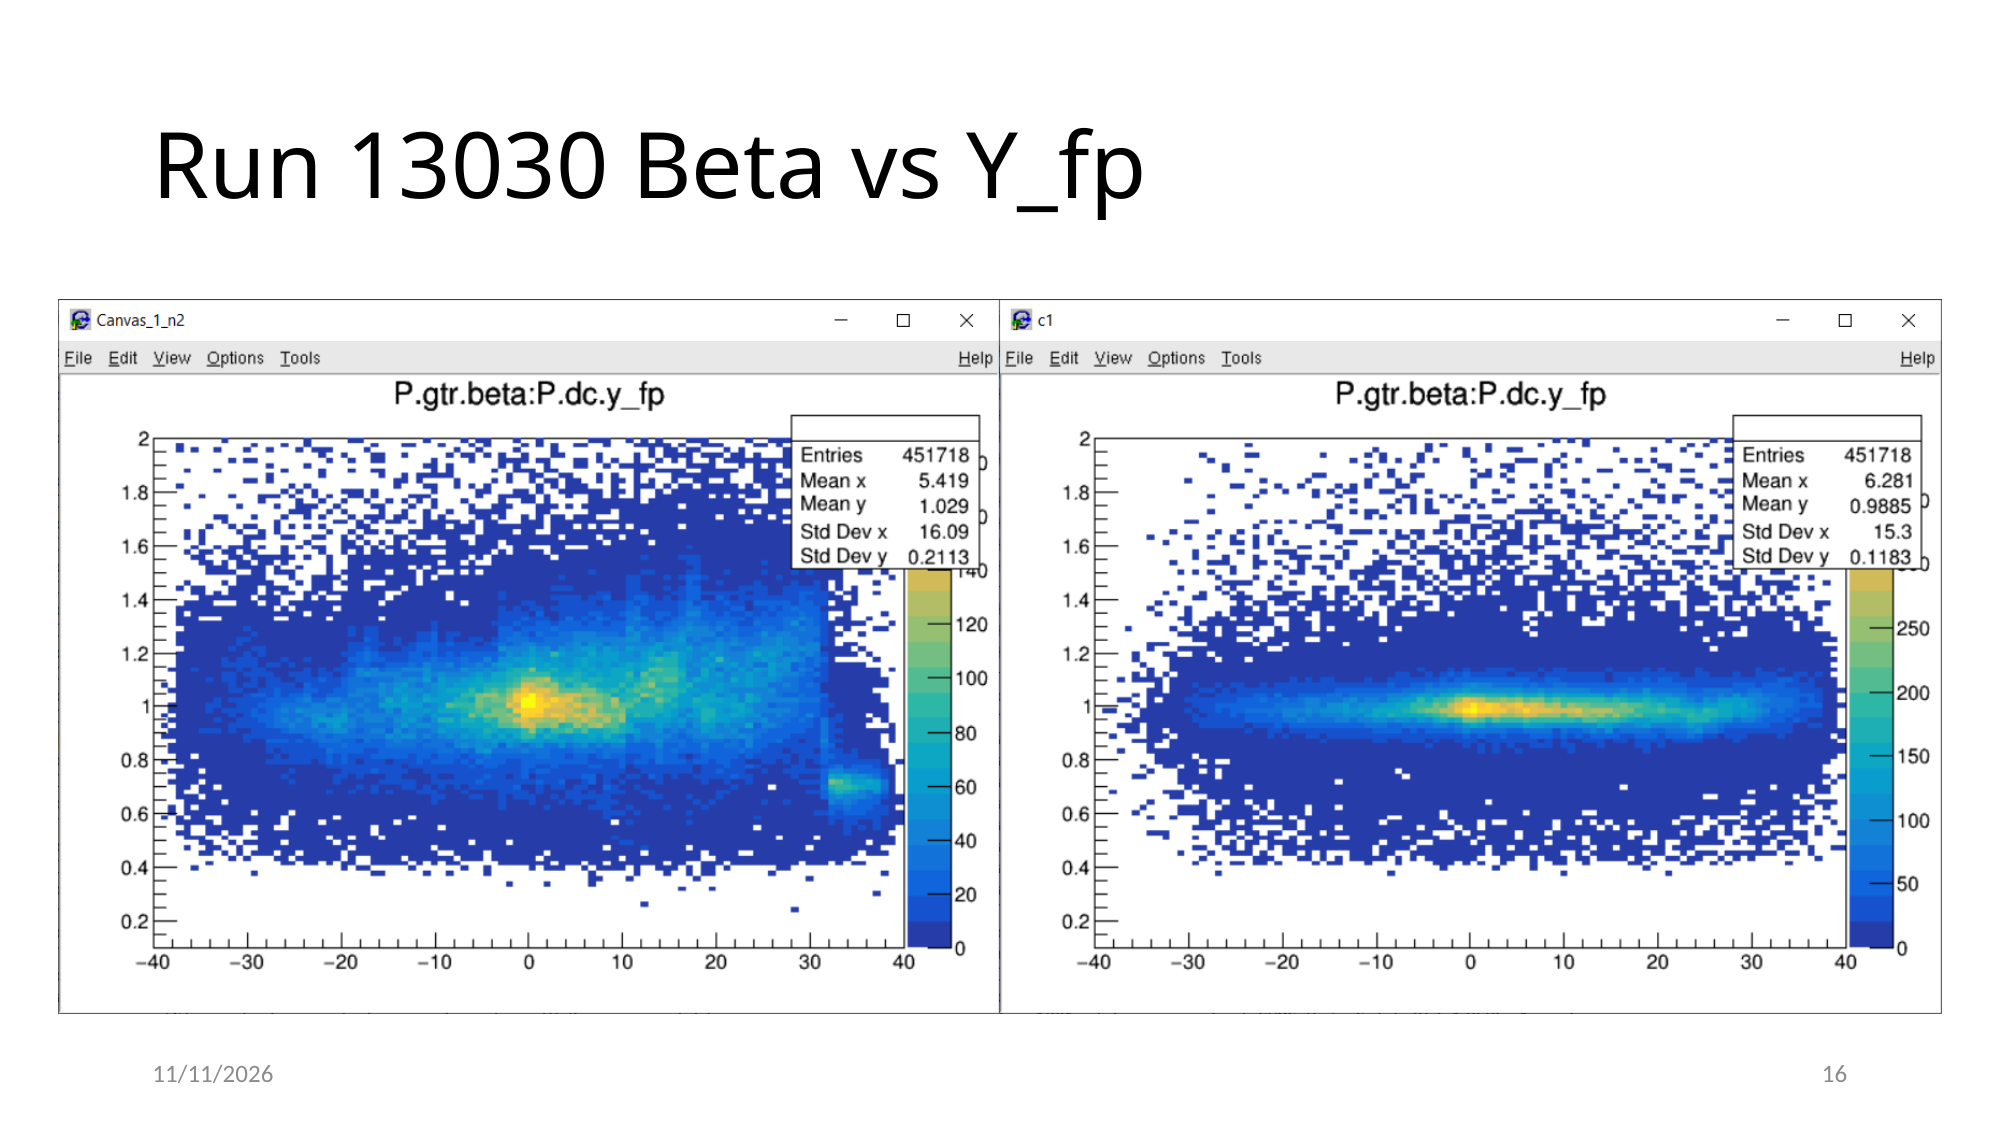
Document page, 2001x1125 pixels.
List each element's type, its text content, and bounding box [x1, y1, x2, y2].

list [58, 299, 999, 1014]
title Run 13030 Beta vs Y_fp [137, 59, 1863, 278]
picture [999, 299, 1942, 1014]
slide_number 16 [1412, 1042, 1863, 1103]
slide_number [137, 1042, 588, 1103]
